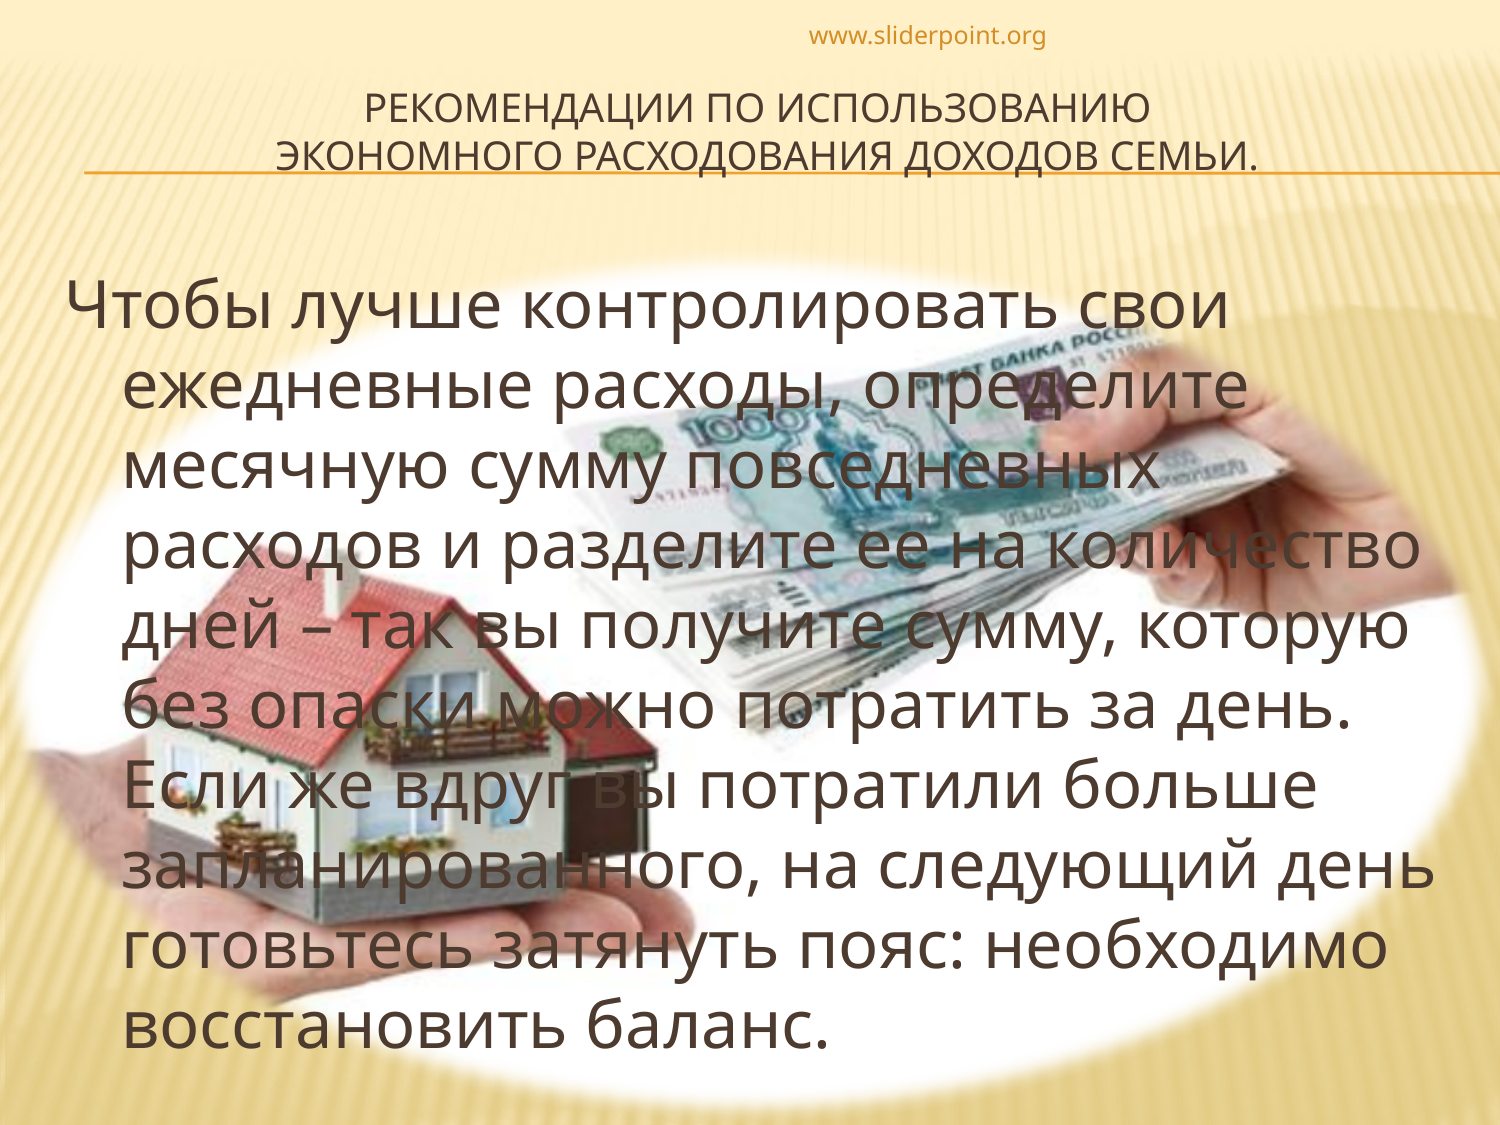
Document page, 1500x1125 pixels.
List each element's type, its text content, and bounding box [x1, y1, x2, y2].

title Рекомендации по использованию экономного расходования доходов семьи. [50, 75, 1475, 235]
picture [0, 245, 1500, 1125]
footer www.sliderpoint.org [587, 12, 1063, 60]
